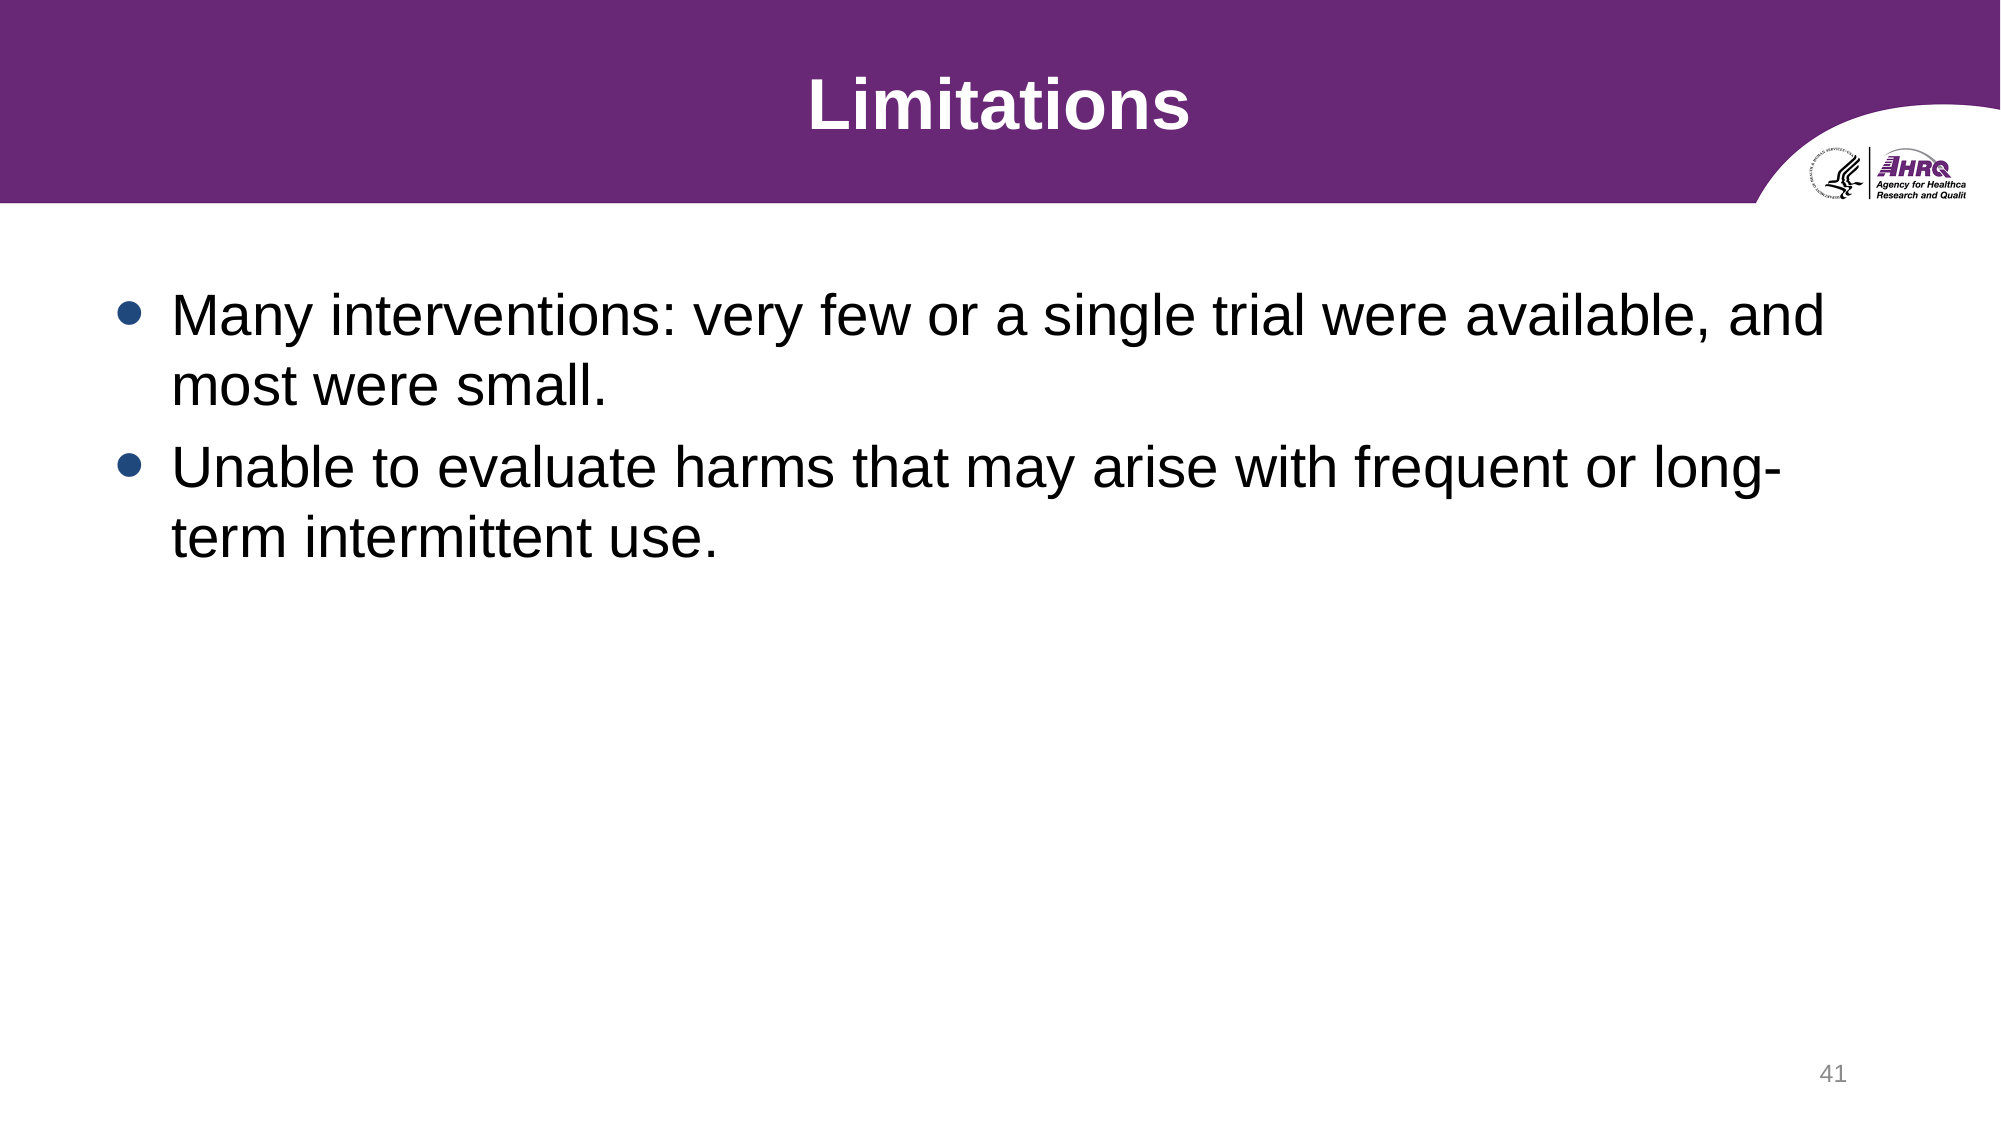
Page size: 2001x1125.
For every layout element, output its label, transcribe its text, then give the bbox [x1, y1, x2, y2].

list Many interventions: very few or a single trial were available, and most were small. Unable to evaluate harms that may arise with frequent or long-term intermittent use. [99, 270, 1900, 1013]
slide_number 41 [1412, 1042, 1863, 1103]
title Limitations [275, 50, 1725, 152]
picture [0, 0, 2001, 1125]
